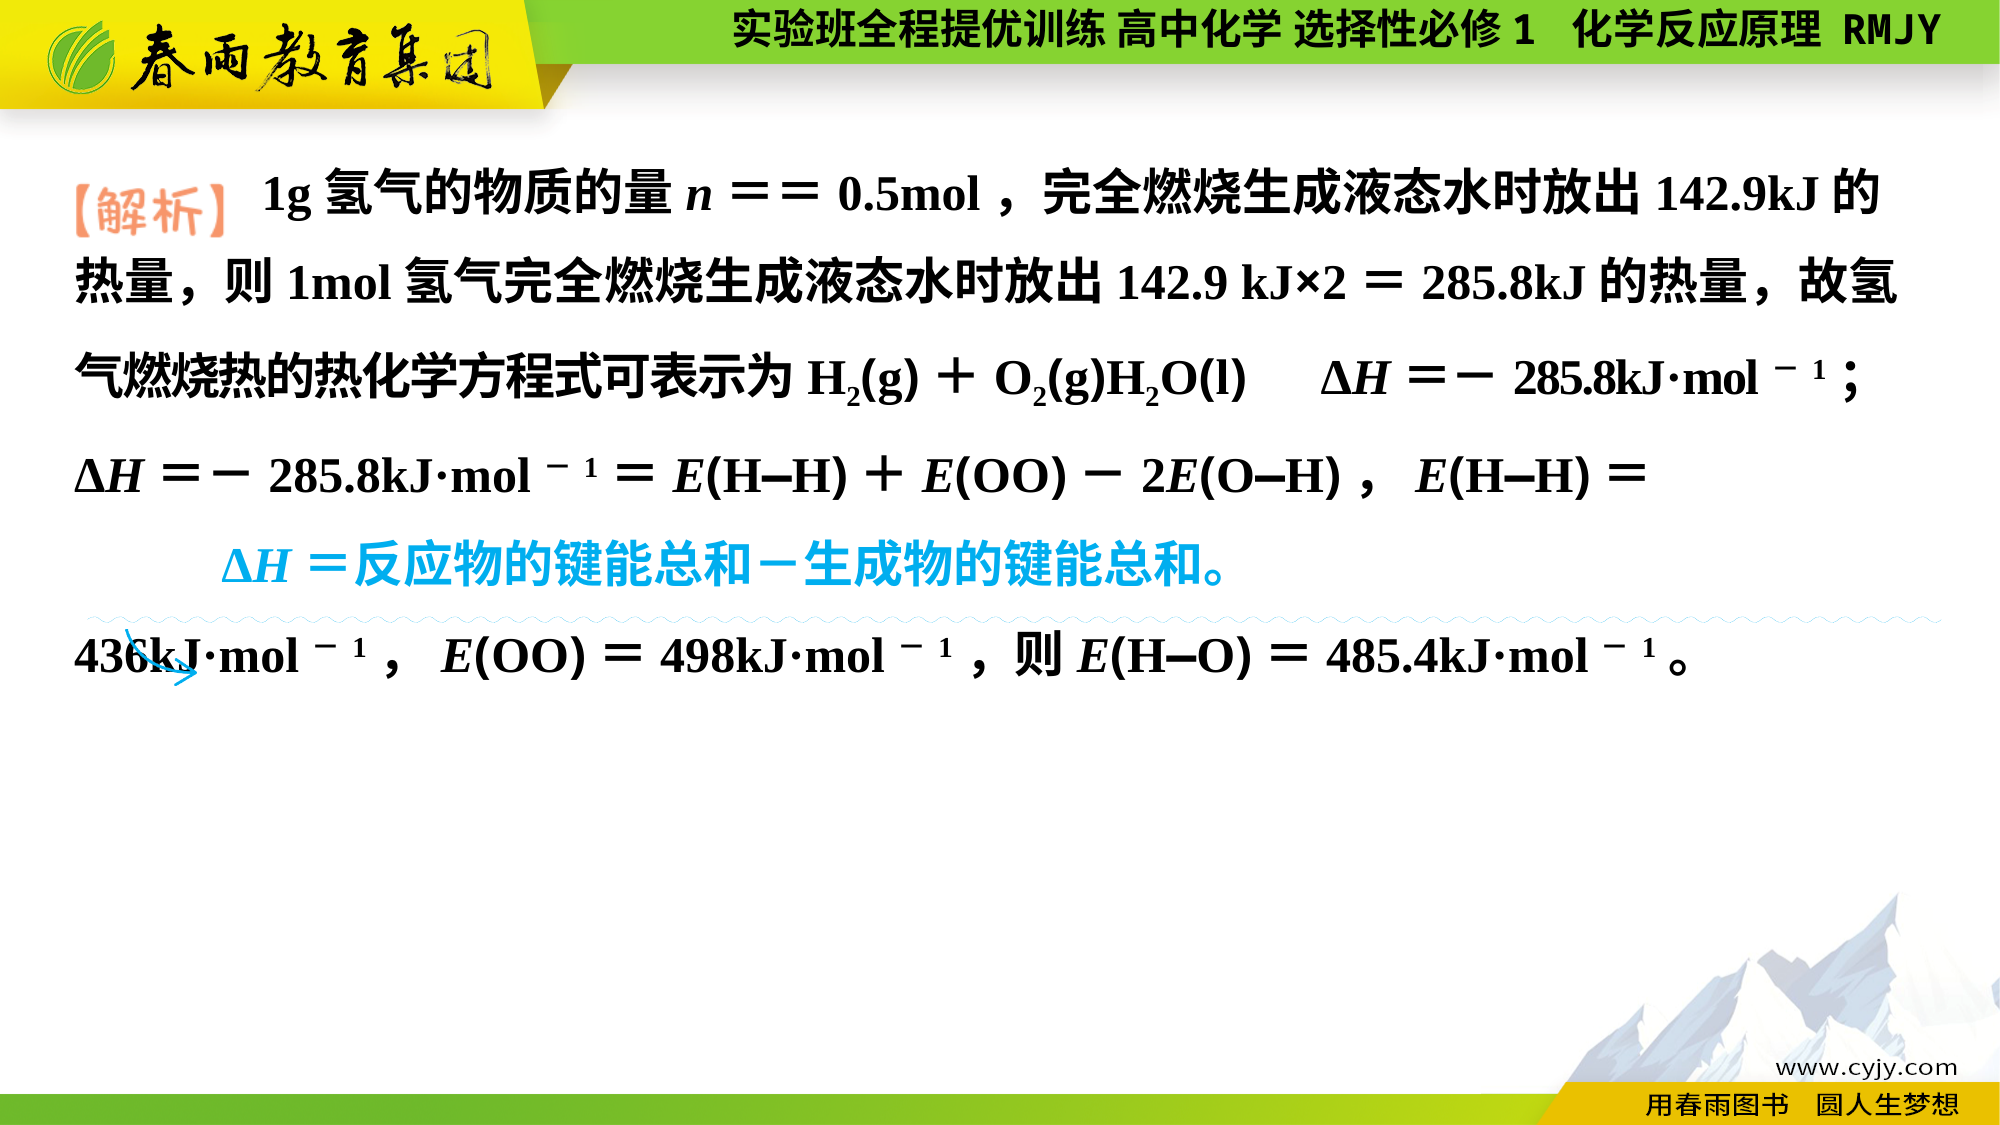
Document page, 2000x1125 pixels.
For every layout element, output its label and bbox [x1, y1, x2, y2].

text_box [72, 547, 1944, 633]
picture [0, 0, 2000, 1125]
